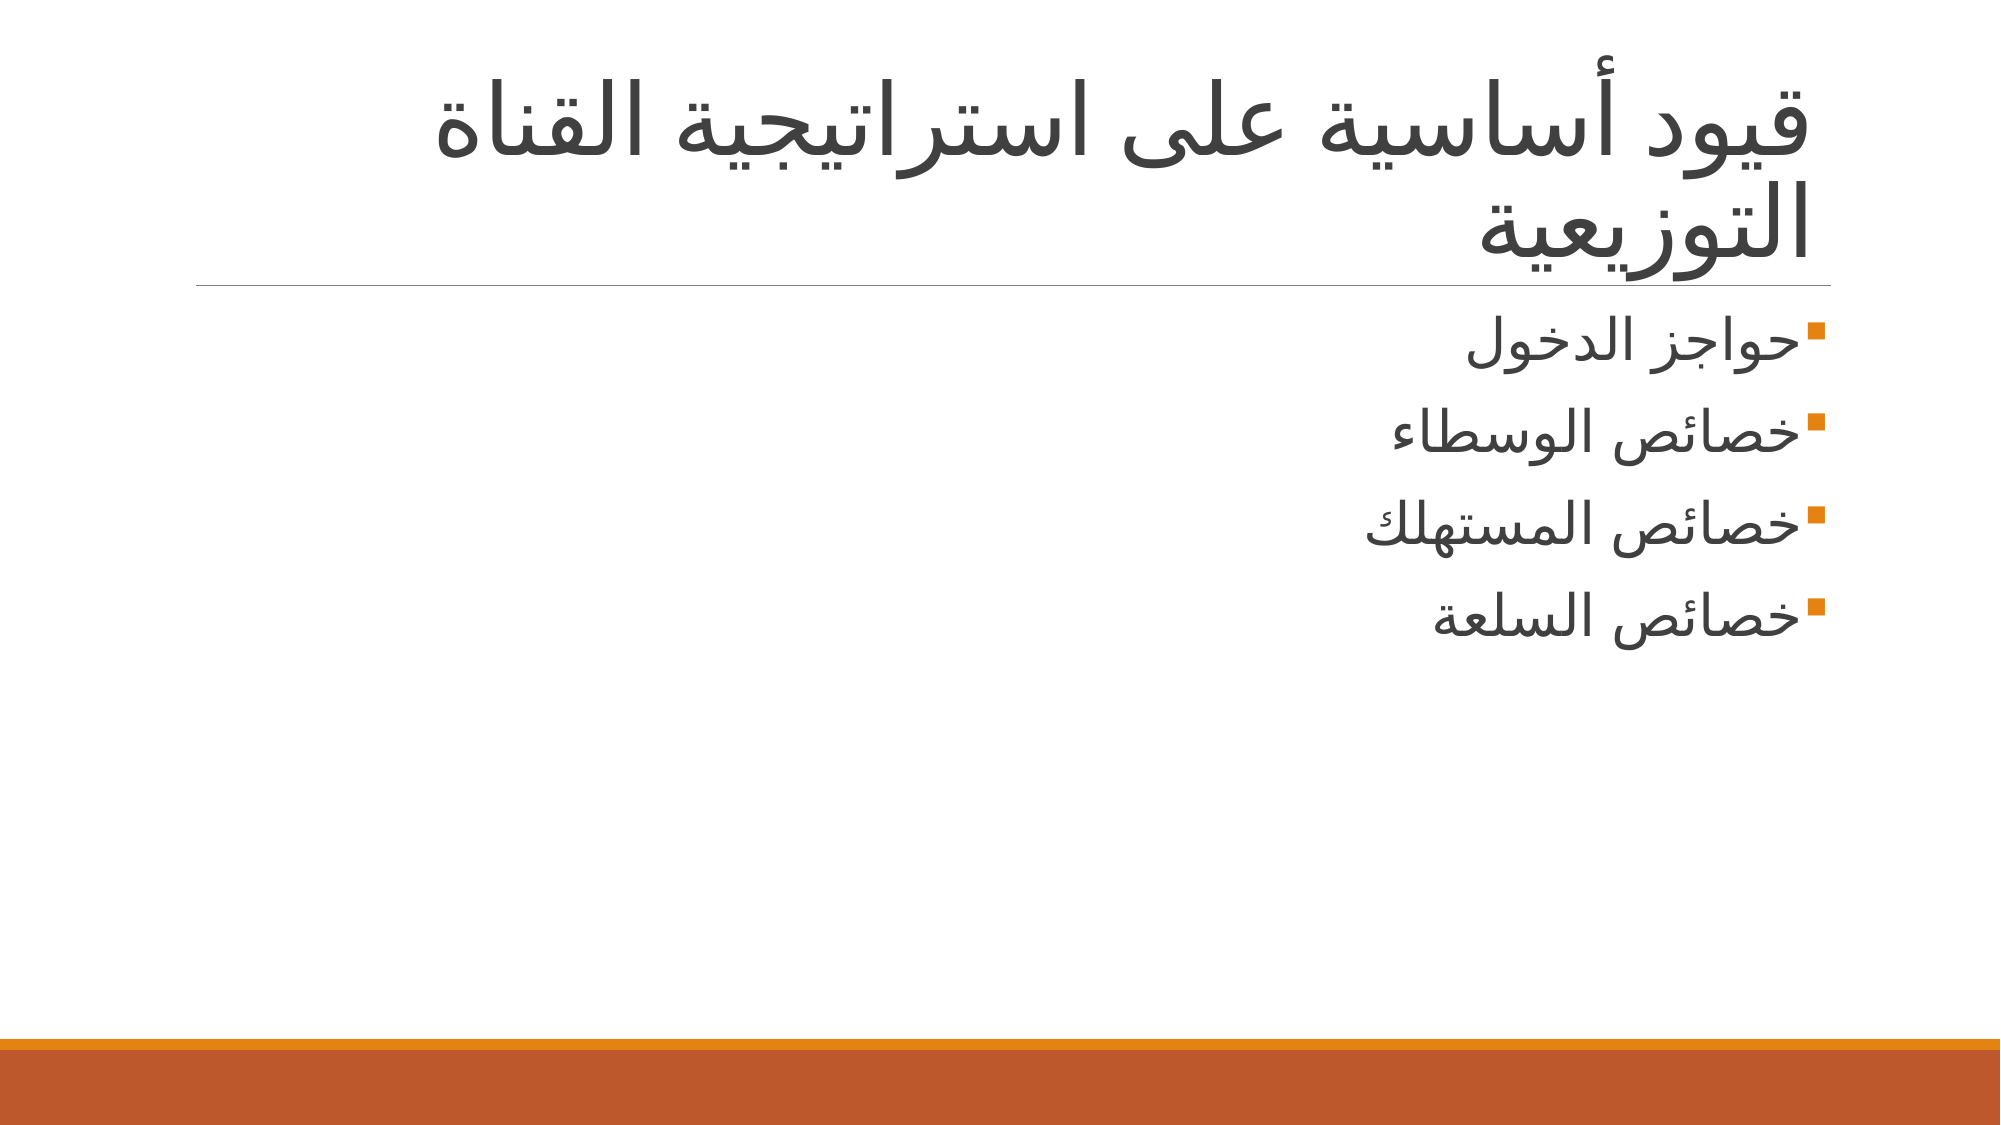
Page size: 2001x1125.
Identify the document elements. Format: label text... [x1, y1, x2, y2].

list حواجز الدخول خصائص الوسطاء خصائص المستهلك خصائص السلعة [180, 302, 1830, 963]
title قيود أساسية على استراتيجية القناة التوزيعية [180, 47, 1830, 285]
